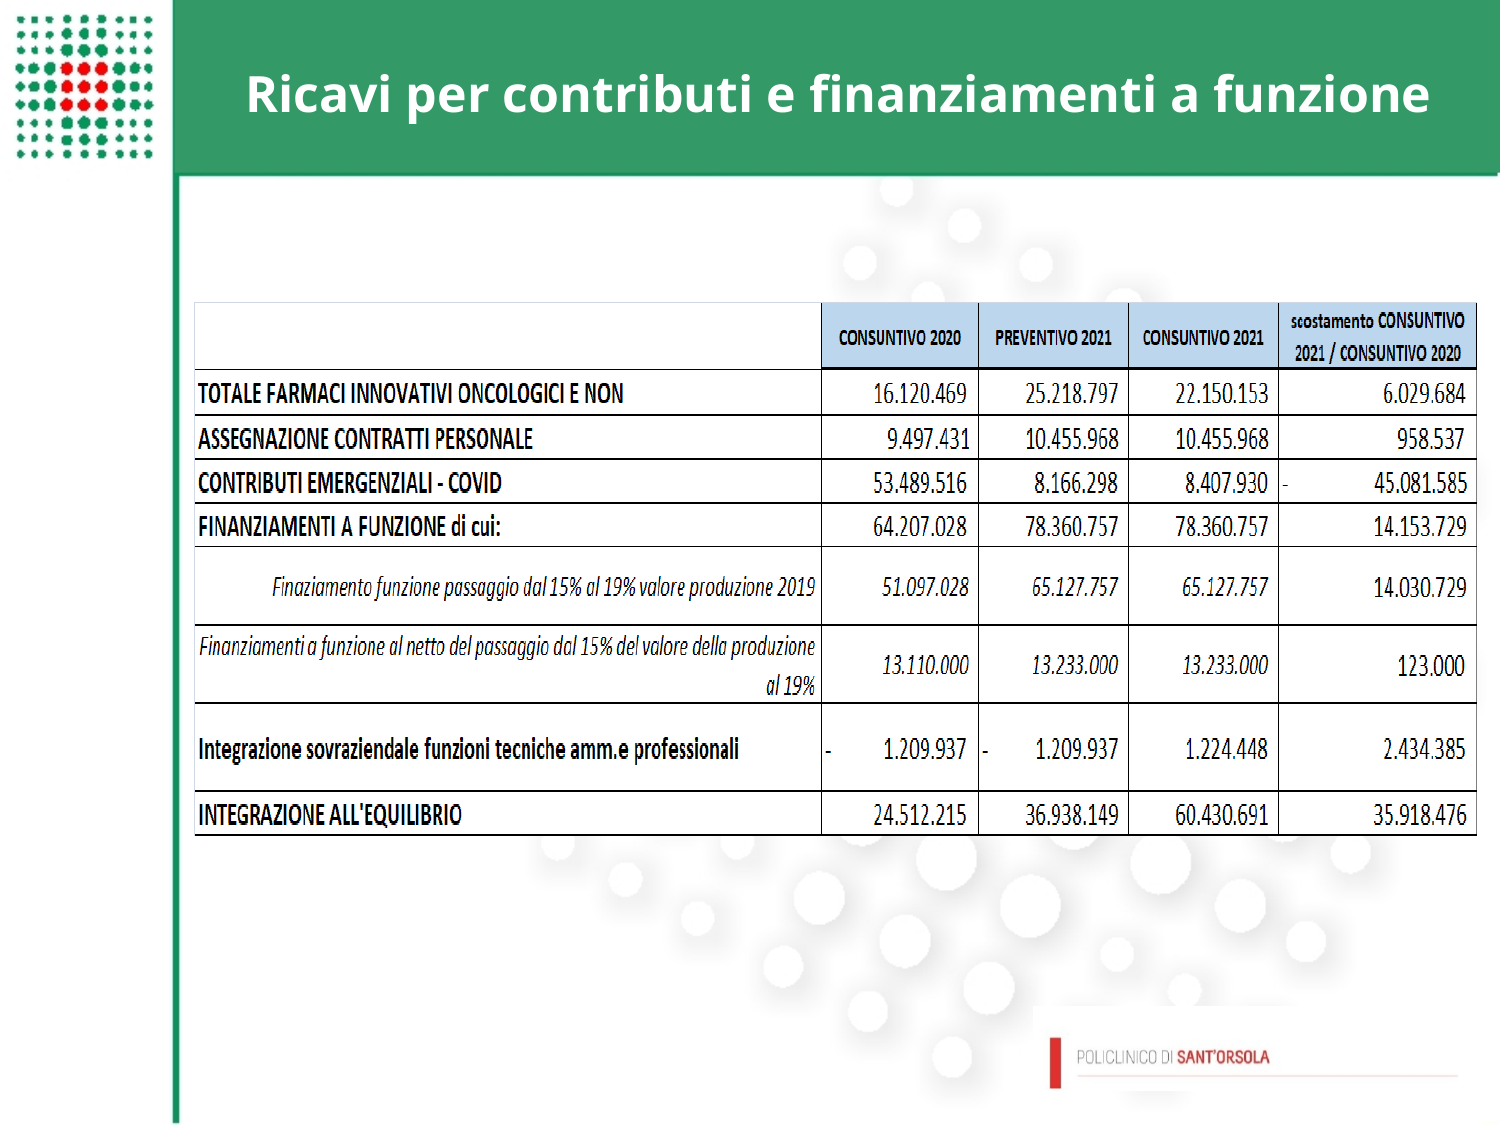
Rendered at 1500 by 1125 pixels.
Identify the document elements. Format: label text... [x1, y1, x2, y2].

picture [0, 0, 1500, 1125]
text_box Ricavi per contributi e finanziamenti a funzione [177, 54, 1500, 130]
